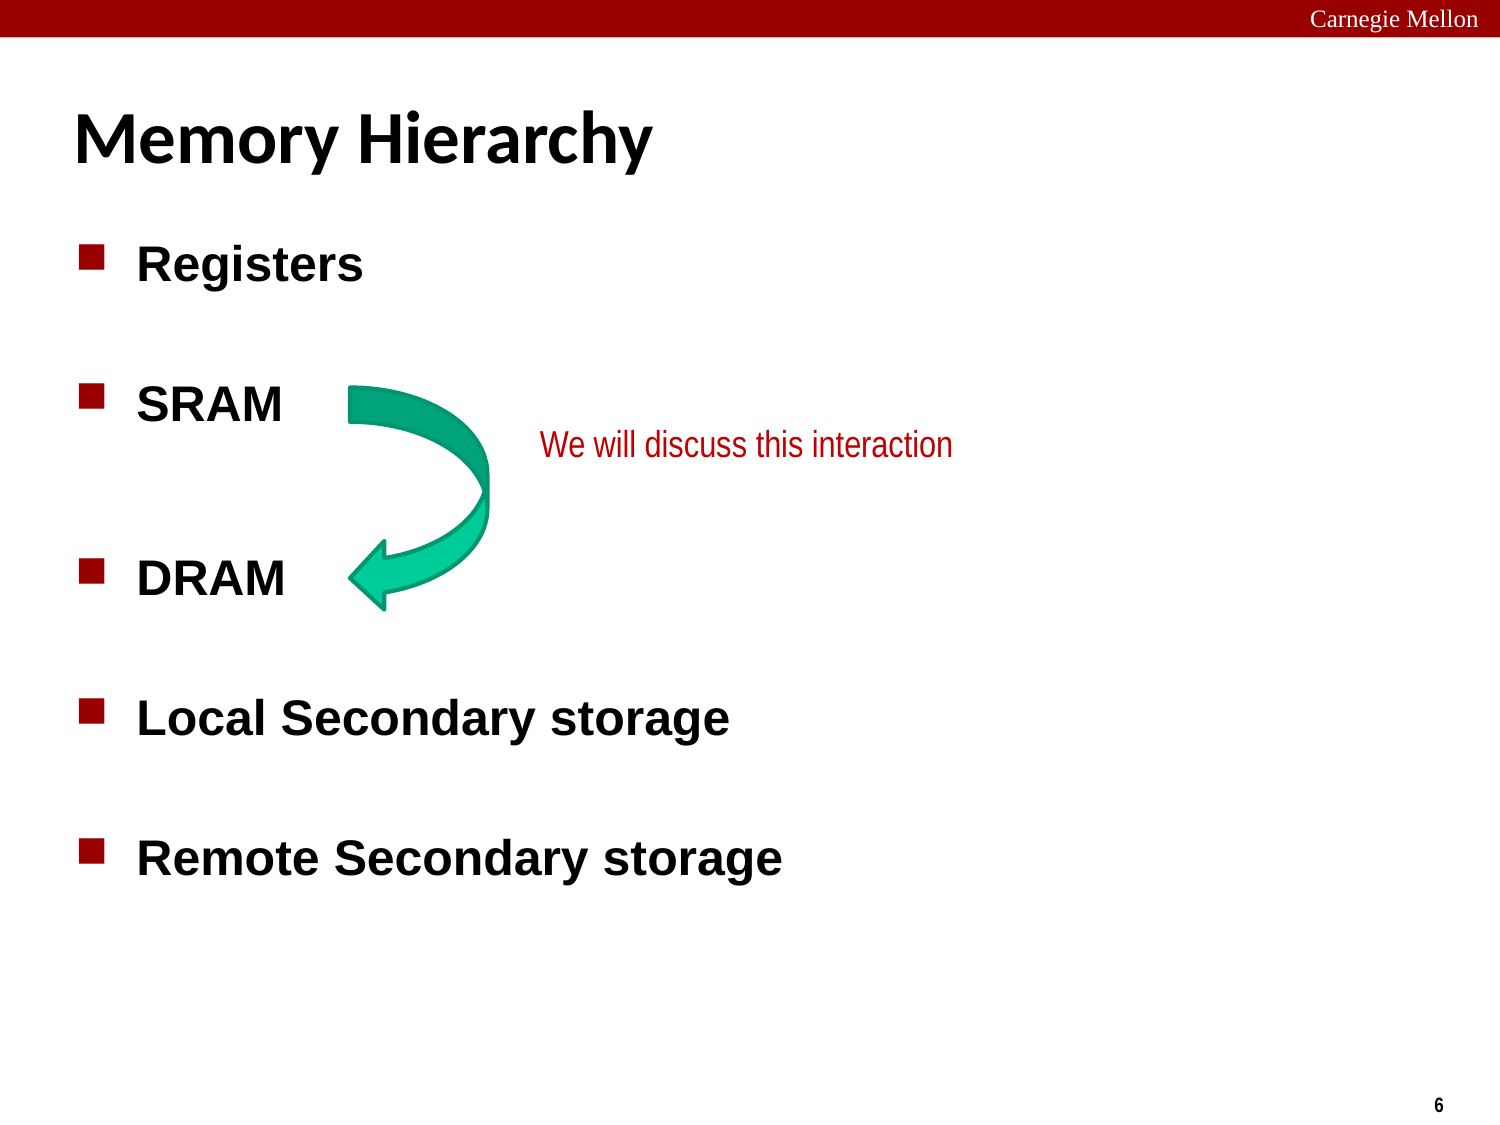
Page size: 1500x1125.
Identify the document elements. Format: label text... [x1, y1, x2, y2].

title Memory Hierarchy [58, 32, 1305, 236]
list Registers SRAM DRAM Local Secondary storage Remote Secondary storage [64, 223, 1361, 1040]
